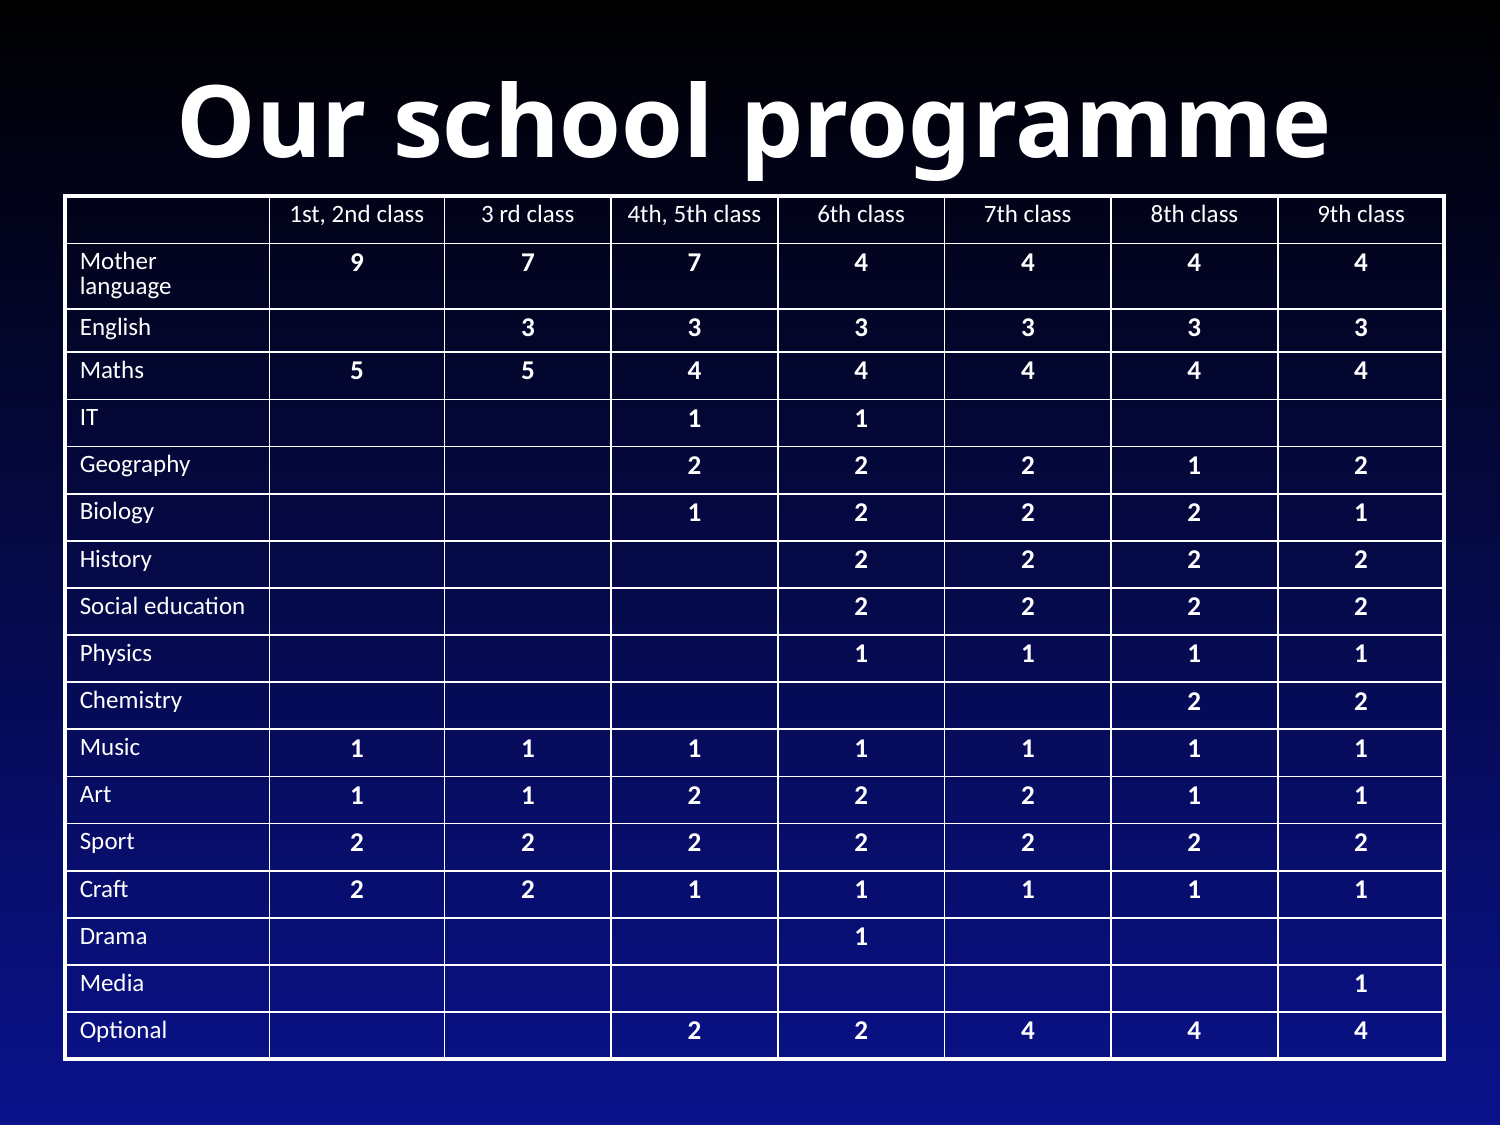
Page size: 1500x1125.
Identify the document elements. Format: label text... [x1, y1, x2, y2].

table_header 7th class [945, 198, 1110, 243]
table_cell [1112, 919, 1277, 964]
table_cell 4 [1279, 353, 1442, 399]
table_cell 1 [779, 400, 944, 446]
table_cell [445, 400, 610, 446]
table_cell [612, 589, 777, 634]
table_cell 1 [445, 777, 610, 823]
table_cell 1 [945, 730, 1110, 776]
table_cell [270, 919, 444, 964]
table_cell 2 [945, 824, 1110, 870]
table_cell 2 [1279, 824, 1442, 870]
table_cell 2 [1112, 542, 1277, 587]
table_cell 1 [945, 872, 1110, 917]
table_cell [270, 966, 444, 1011]
table_cell Chemistry [67, 683, 269, 728]
table_cell 2 [779, 824, 944, 870]
table_cell [270, 495, 444, 540]
table_cell 4 [1112, 1013, 1277, 1057]
table_cell 2 [1112, 683, 1277, 728]
table_cell 7 [612, 244, 777, 308]
table_cell 4 [779, 353, 944, 399]
table_cell [270, 400, 444, 446]
table_cell 4 [945, 353, 1110, 399]
table_cell 2 [779, 1013, 944, 1057]
table_cell 3 [945, 310, 1110, 351]
table_cell [945, 966, 1110, 1011]
table_cell 2 [945, 542, 1110, 587]
table_cell 2 [612, 777, 777, 823]
table_cell 2 [445, 824, 610, 870]
table_cell 1 [1279, 495, 1442, 540]
table_cell 1 [1279, 636, 1442, 681]
table_cell [779, 683, 944, 728]
table_cell [445, 447, 610, 493]
table_cell 4 [612, 353, 777, 399]
table_cell 1 [270, 777, 444, 823]
table_cell Biology [67, 495, 269, 540]
table_cell 1 [945, 636, 1110, 681]
table_cell 2 [779, 542, 944, 587]
table_cell 1 [1279, 872, 1442, 917]
table_cell 1 [779, 730, 944, 776]
table_header 3 rd class [445, 198, 610, 243]
table_cell [945, 683, 1110, 728]
table_cell [445, 1013, 610, 1057]
table_cell Physics [67, 636, 269, 681]
table_cell Craft [67, 872, 269, 917]
table_cell 1 [1279, 966, 1442, 1011]
table_cell 1 [612, 730, 777, 776]
table_cell 1 [779, 872, 944, 917]
table_cell [445, 589, 610, 634]
table_cell [612, 919, 777, 964]
table_cell [445, 966, 610, 1011]
table_header 1st, 2nd class [270, 198, 444, 243]
table_cell 4 [779, 244, 944, 308]
table_header [67, 198, 269, 243]
table_cell 5 [270, 353, 444, 399]
table_cell 1 [445, 730, 610, 776]
table_cell 3 [612, 310, 777, 351]
table_cell 1 [1112, 872, 1277, 917]
table_cell 2 [945, 777, 1110, 823]
table_cell [612, 683, 777, 728]
table_cell 2 [1112, 589, 1277, 634]
table_cell 2 [445, 872, 610, 917]
table_cell 1 [1279, 730, 1442, 776]
table_cell 2 [945, 495, 1110, 540]
table_cell [612, 636, 777, 681]
table_cell 9 [270, 244, 444, 308]
table_cell English [67, 310, 269, 351]
table_cell Optional [67, 1013, 269, 1057]
table_cell Music [67, 730, 269, 776]
table_cell [945, 919, 1110, 964]
table_cell 5 [445, 353, 610, 399]
table_cell 2 [779, 589, 944, 634]
table_cell 1 [270, 730, 444, 776]
table_cell 1 [1112, 447, 1277, 493]
table_cell 4 [945, 244, 1110, 308]
table_cell [1112, 400, 1277, 446]
table_cell [270, 542, 444, 587]
table_cell 3 [1112, 310, 1277, 351]
table_cell [270, 447, 444, 493]
table_cell Drama [67, 919, 269, 964]
table_cell [1279, 919, 1442, 964]
table_cell Maths [67, 353, 269, 399]
table_cell Art [67, 777, 269, 823]
table_cell 1 [1112, 730, 1277, 776]
table_cell 1 [612, 872, 777, 917]
table_cell 1 [779, 919, 944, 964]
table_cell Mother language [67, 244, 269, 308]
table_cell [1279, 400, 1442, 446]
table_cell 2 [1279, 683, 1442, 728]
table_cell 2 [270, 872, 444, 917]
table_cell 7 [445, 244, 610, 308]
table_cell 4 [1279, 1013, 1442, 1057]
table_cell 1 [1112, 777, 1277, 823]
table_cell 2 [1279, 589, 1442, 634]
table_header 9th class [1279, 198, 1442, 243]
table_cell [612, 542, 777, 587]
table_cell 1 [1112, 636, 1277, 681]
table_cell [1112, 966, 1277, 1011]
table_cell 2 [945, 447, 1110, 493]
table_header 6th class [779, 198, 944, 243]
table_cell Geography [67, 447, 269, 493]
table_cell 2 [612, 1013, 777, 1057]
table_cell [270, 636, 444, 681]
table_header 4th, 5th class [612, 198, 777, 243]
table_cell [270, 310, 444, 351]
table_cell 2 [945, 589, 1110, 634]
table_cell 4 [1279, 244, 1442, 308]
table_cell History [67, 542, 269, 587]
table_cell [270, 683, 444, 728]
table_cell [945, 400, 1110, 446]
table_cell Social education [67, 589, 269, 634]
table_cell 2 [612, 447, 777, 493]
table_cell 2 [779, 495, 944, 540]
table_cell [445, 683, 610, 728]
table_cell 3 [779, 310, 944, 351]
table_cell [445, 636, 610, 681]
table_cell 3 [445, 310, 610, 351]
table_header 8th class [1112, 198, 1277, 243]
table_cell [270, 1013, 444, 1057]
table_cell Sport [67, 824, 269, 870]
title Our school programme [116, 34, 1393, 194]
table_cell 2 [1279, 542, 1442, 587]
table_cell 2 [1279, 447, 1442, 493]
table_cell Media [67, 966, 269, 1011]
table_cell 2 [779, 447, 944, 493]
table_cell 4 [1112, 353, 1277, 399]
table_cell 2 [1112, 824, 1277, 870]
table_cell 2 [612, 824, 777, 870]
table_cell 2 [779, 777, 944, 823]
table_cell 1 [779, 636, 944, 681]
table_cell 1 [612, 400, 777, 446]
table_cell 1 [1279, 777, 1442, 823]
table_cell 1 [612, 495, 777, 540]
table_cell [270, 589, 444, 634]
table_cell [445, 542, 610, 587]
table_cell 4 [1112, 244, 1277, 308]
table_cell [445, 919, 610, 964]
table_cell 2 [270, 824, 444, 870]
table_cell 4 [945, 1013, 1110, 1057]
table_cell [612, 966, 777, 1011]
table_cell [779, 966, 944, 1011]
table_cell IT [67, 400, 269, 446]
table_cell 3 [1279, 310, 1442, 351]
table_cell [445, 495, 610, 540]
table_cell 2 [1112, 495, 1277, 540]
